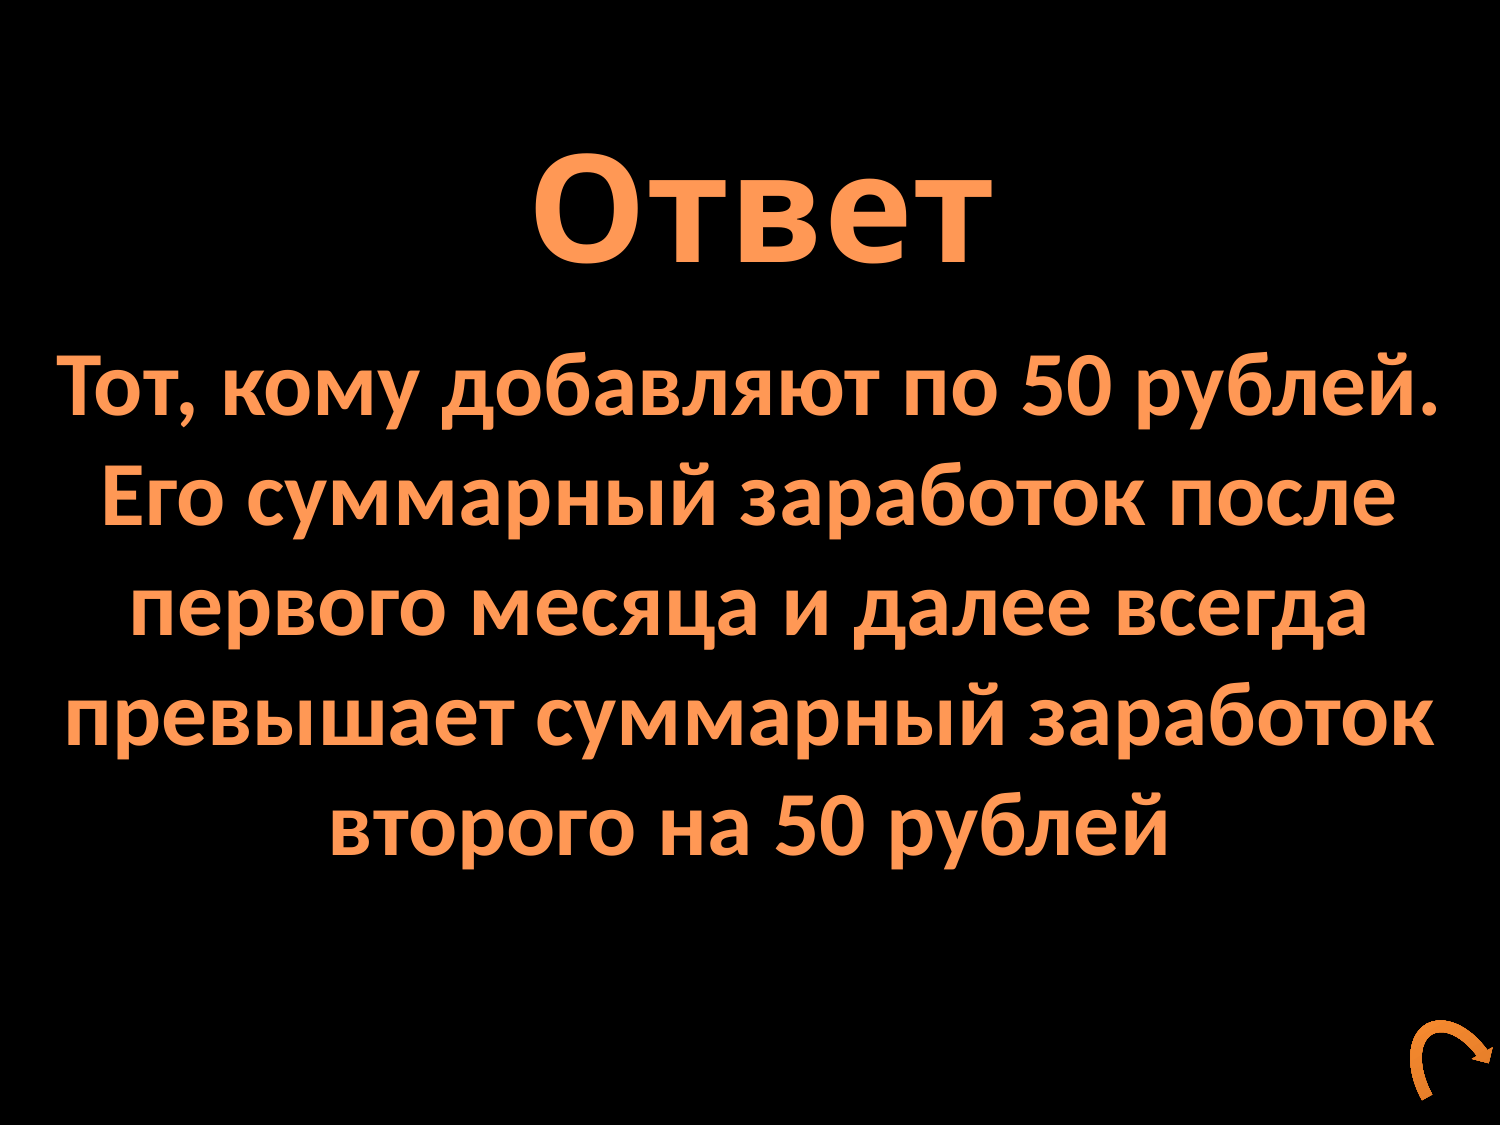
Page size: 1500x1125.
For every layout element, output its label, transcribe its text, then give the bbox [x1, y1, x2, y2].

text_box Ответ [128, 105, 1395, 301]
text_box Тот, кому добавляют по 50 рублей. Его суммарный заработок после первого месяца и далее всегда превышает суммарный заработок второго на 50 рублей [35, 316, 1465, 881]
text_box [1410, 1020, 1493, 1101]
